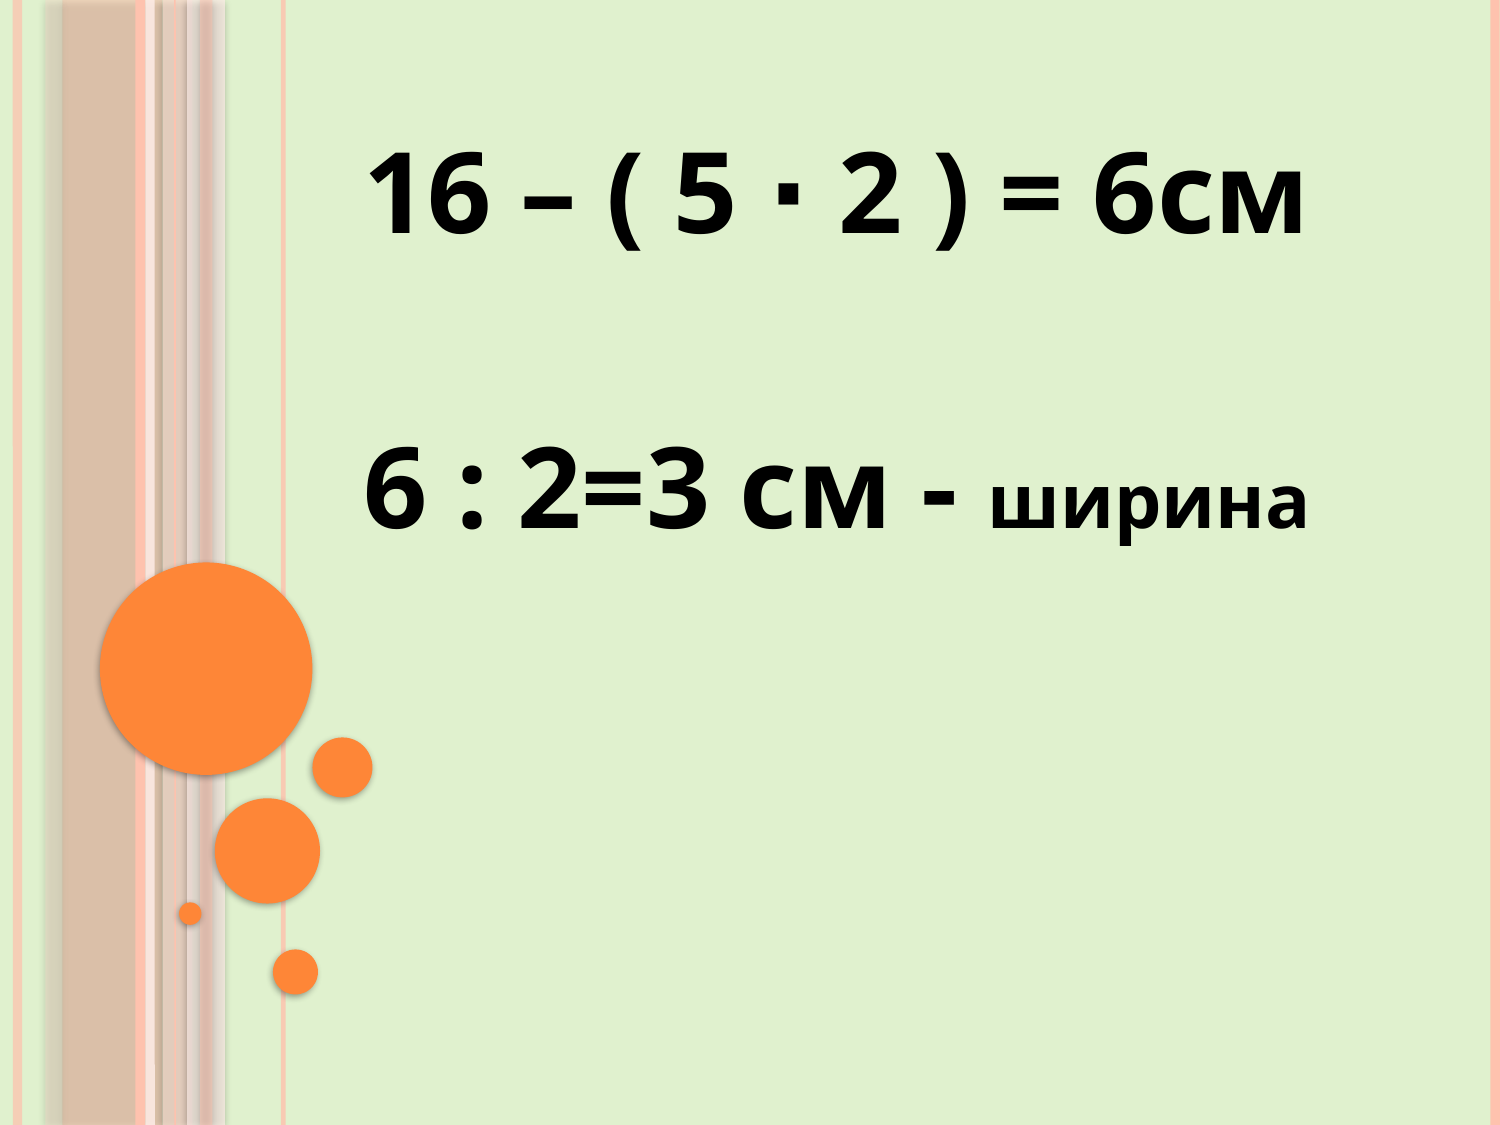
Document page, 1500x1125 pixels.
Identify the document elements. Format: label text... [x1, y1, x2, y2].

subtitle 16 – ( 5 ∙ 2 ) = 6см 6 : 2=3 см - ширина [348, 113, 1361, 988]
